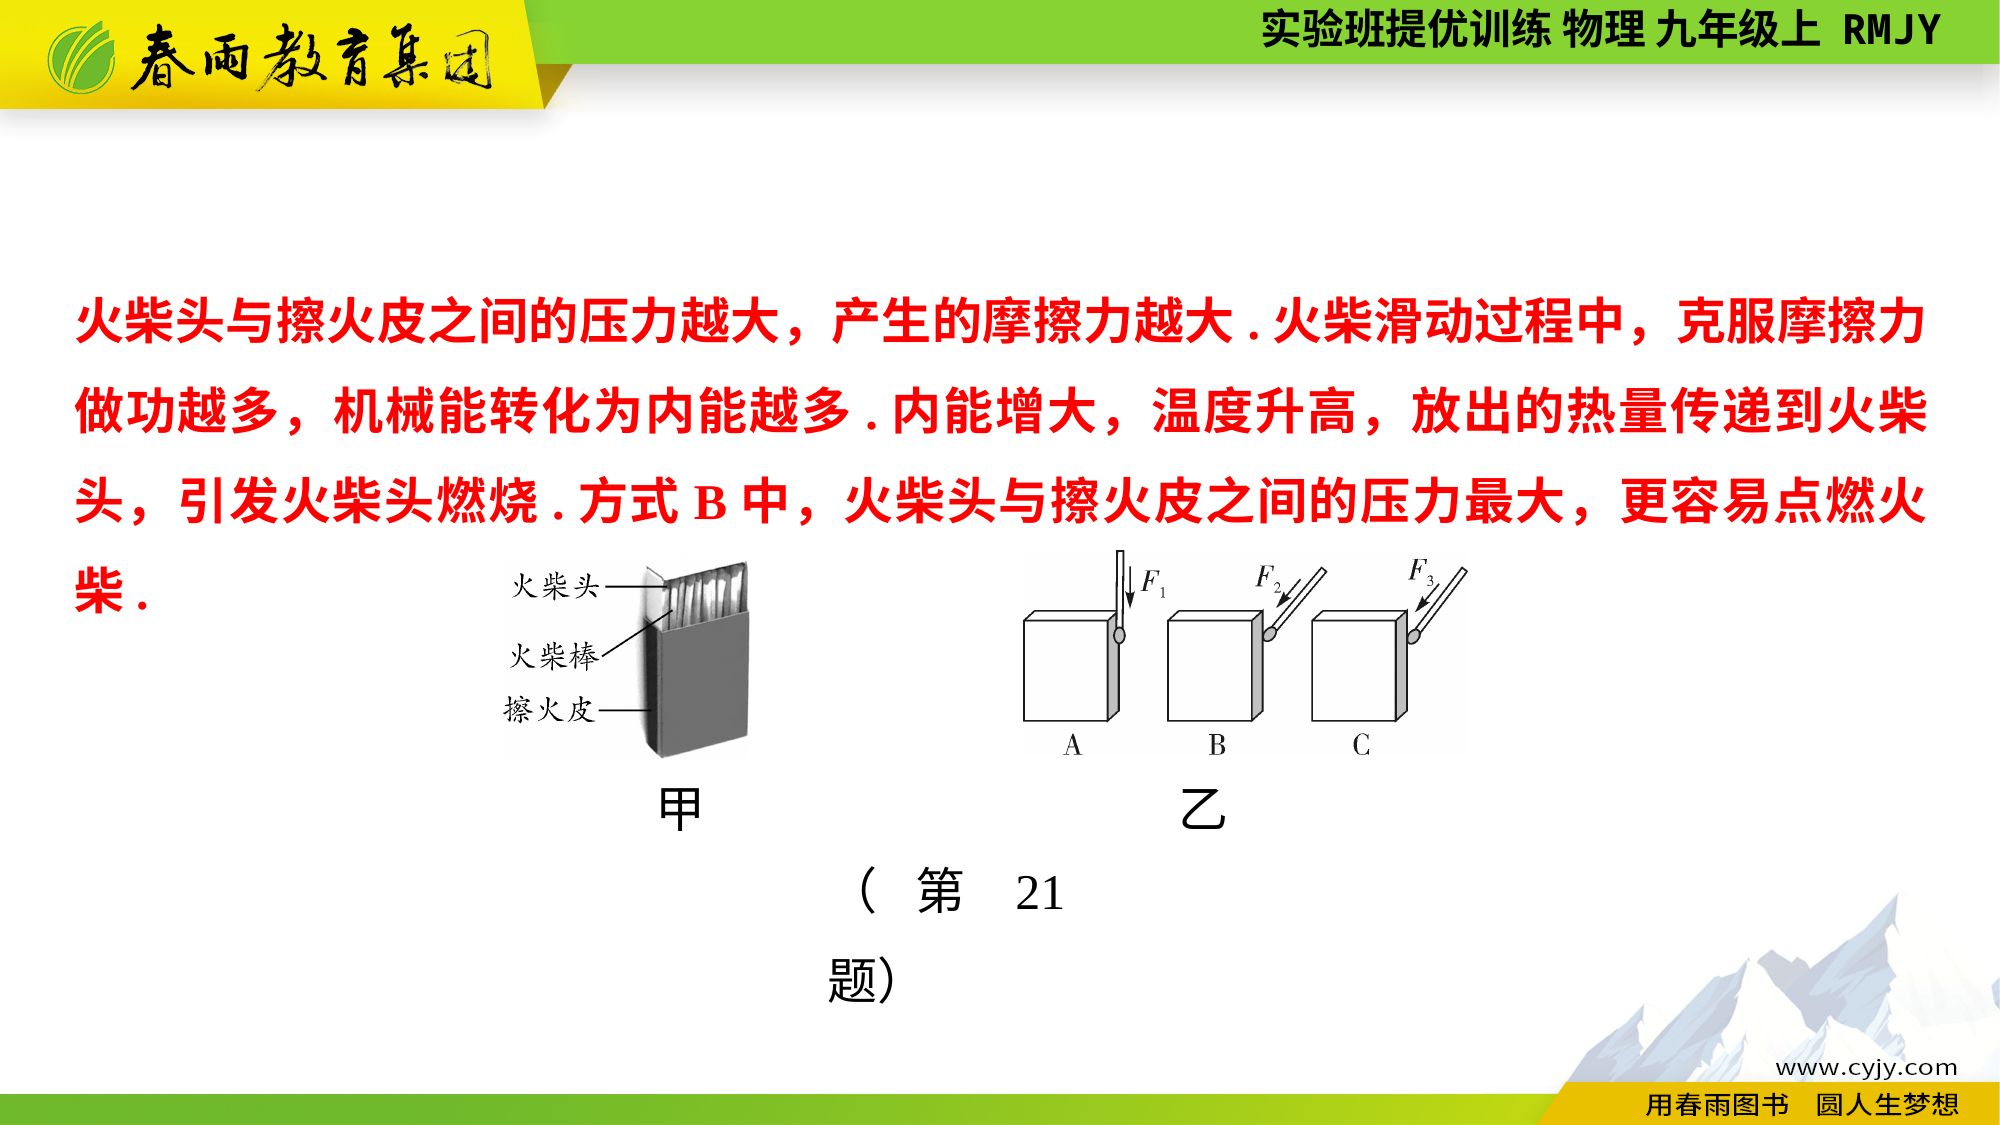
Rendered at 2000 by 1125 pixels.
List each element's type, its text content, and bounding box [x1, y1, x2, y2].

list 火柴头与擦火皮之间的压力越大，产生的摩擦力越大.火柴滑动过程中，克服摩擦力做功越多，机械能转化为内能越多.内能增大，温度升高，放出的热量传递到火柴头，引发火柴头燃烧.方式B中，火柴头与擦火皮之间的压力最大，更容易点燃火柴. [59, 252, 1944, 529]
picture [0, 0, 2000, 1125]
text_box （第21题） [812, 822, 1093, 927]
text_box 甲 乙 [641, 739, 1449, 845]
